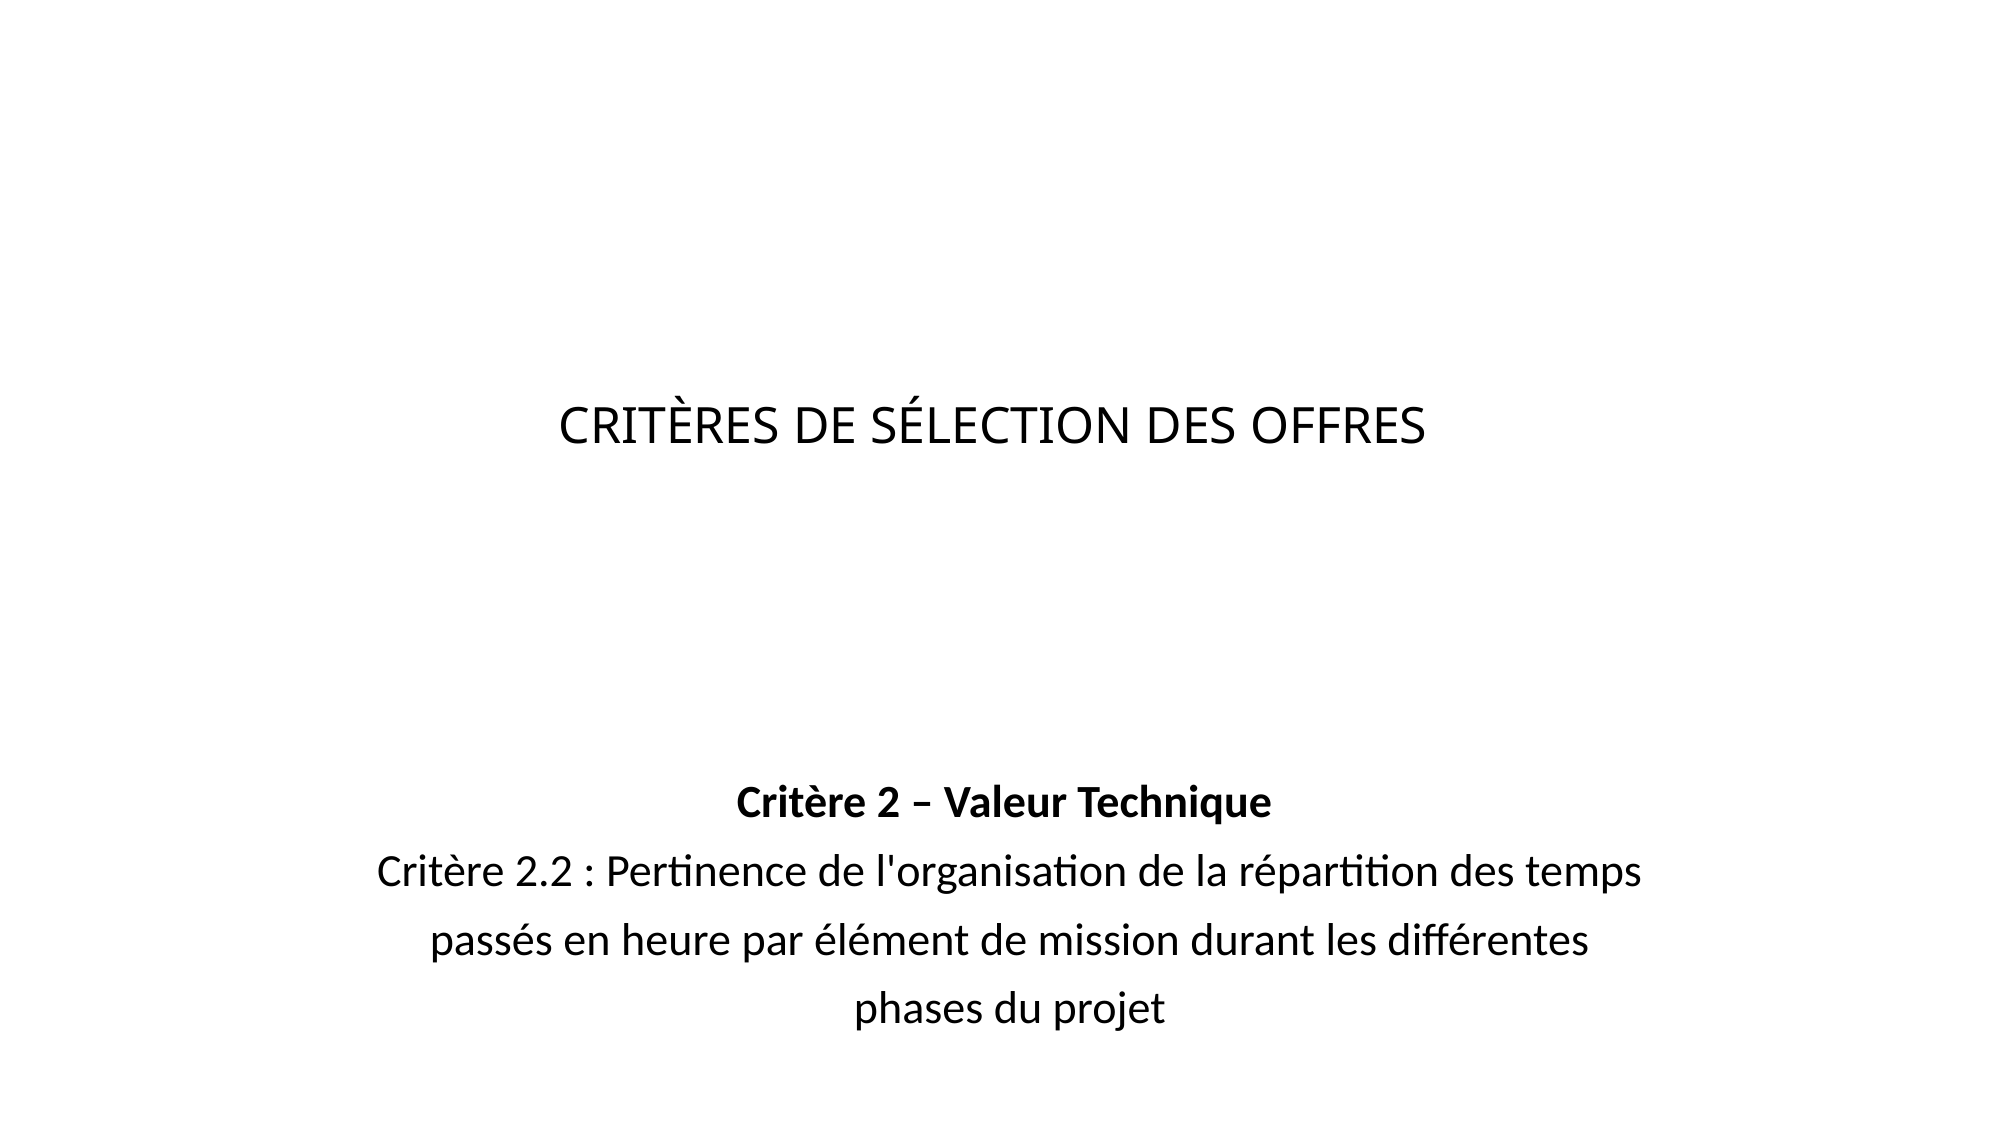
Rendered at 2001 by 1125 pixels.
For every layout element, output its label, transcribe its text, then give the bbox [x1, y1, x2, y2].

title CRITÈRES DE SÉLECTION DES OFFRES [249, 144, 1750, 711]
subtitle Critère 2 – Valeur Technique Critère 2.2 : Pertinence de l'organisation de la répartition des temps passés en heure par élément de mission durant les différentes phases du projet [259, 770, 1760, 1043]
